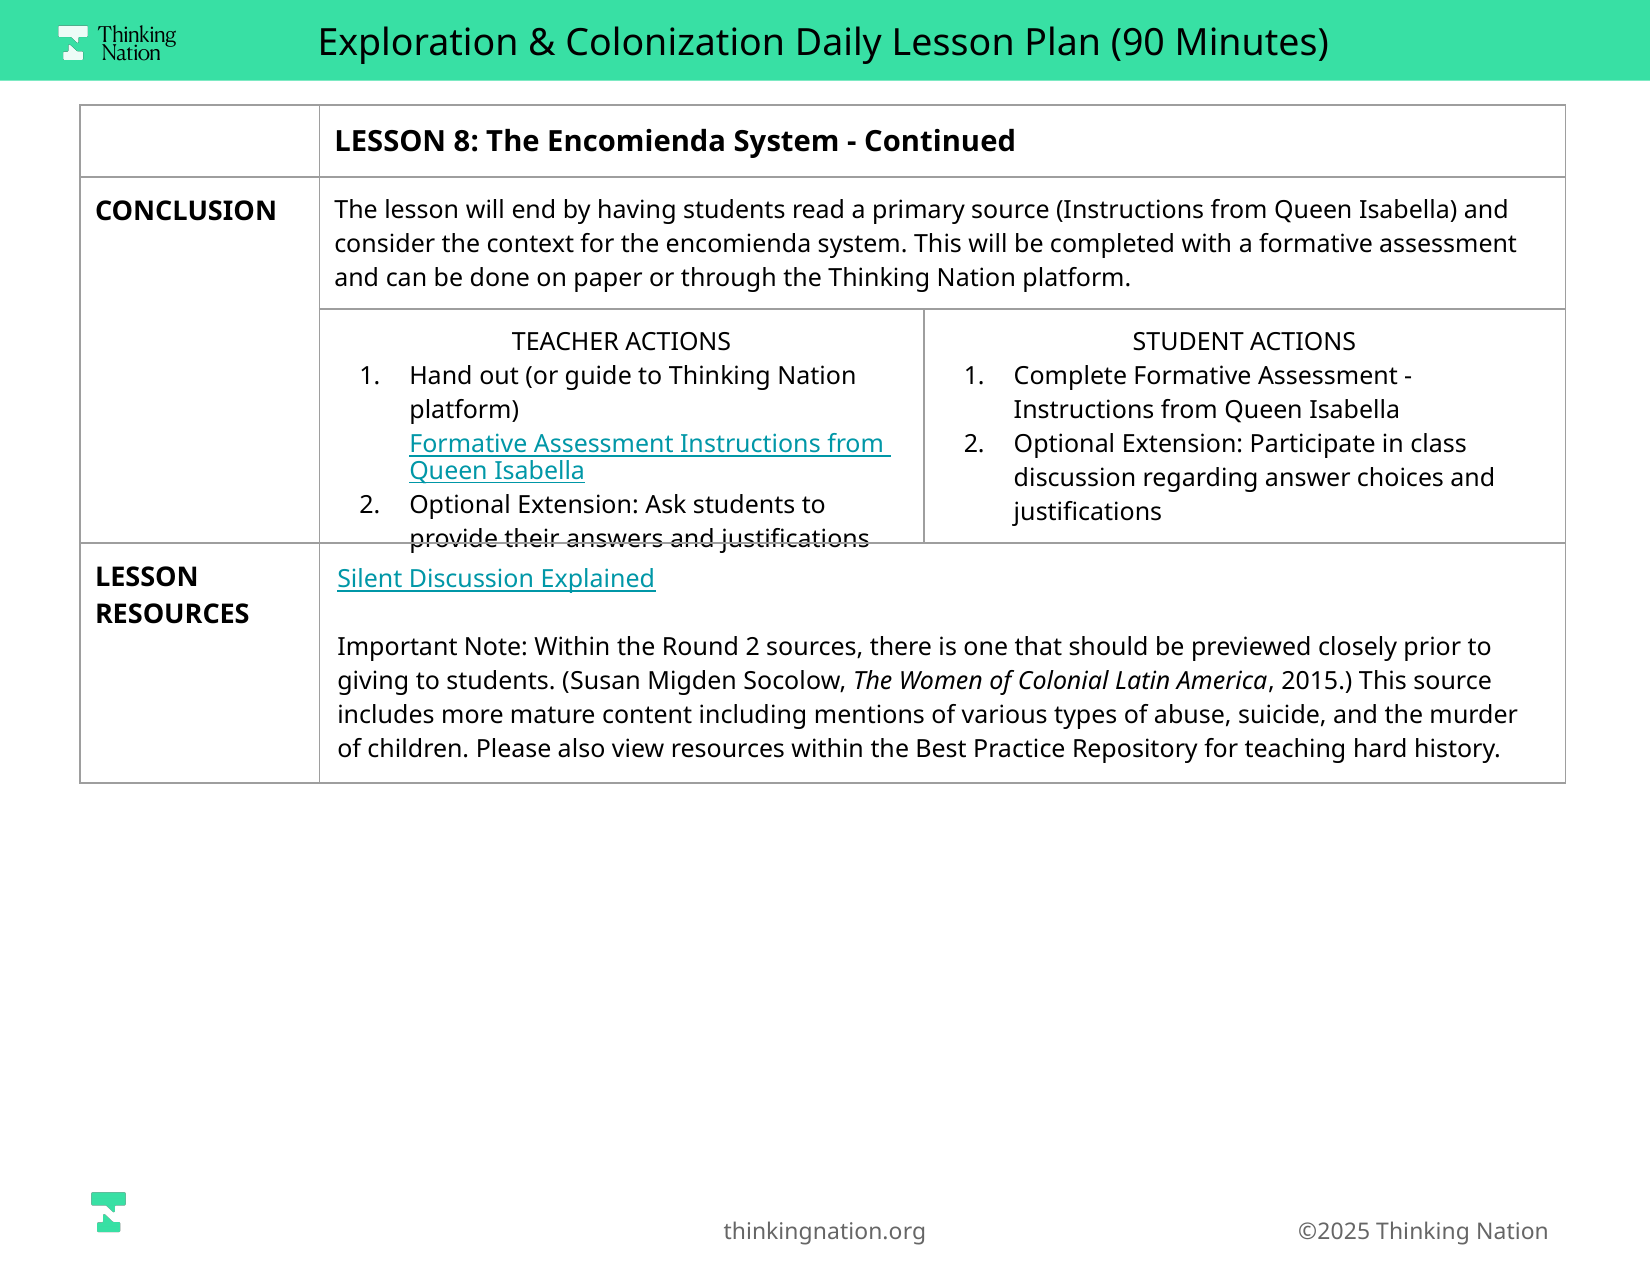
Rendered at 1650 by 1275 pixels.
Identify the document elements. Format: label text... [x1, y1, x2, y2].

table_cell TEACHER ACTIONS Hand out (or guide to Thinking Nation platform) Formative Assessment Instructions from Queen Isabella Optional Extension: Ask students to provide their answers and justifications [320, 310, 923, 542]
table_header LESSON 8: The Encomienda System - Continued [320, 106, 1565, 176]
picture [80, 1184, 136, 1240]
picture [45, 14, 180, 71]
table_cell LESSON RESOURCES [81, 544, 319, 782]
table_cell The lesson will end by having students read a primary source (Instructions from Queen Isabella) and consider the context for the encomienda system. This will be completed with a formative assessment and can be done on paper or through the Thinking Nation platform. [320, 178, 1565, 308]
table_header [81, 106, 319, 176]
table_cell STUDENT ACTIONS Complete Formative Assessment - Instructions from Queen Isabella Optional Extension: Participate in class discussion regarding answer choices and justifications [925, 310, 1565, 542]
text_box Exploration & Colonization Daily Lesson Plan (90 Minutes) [0, 0, 1650, 81]
text_box thinkingnation.org [629, 1200, 1021, 1240]
table_cell Silent Discussion Explained Important Note: Within the Round 2 sources, there is one that should be previewed closely prior to giving to students. (Susan Migden Socolow, The Women of Colonial Latin America, 2015.) This source includes more mature content including mentions of various types of abuse, suicide, and the murder of children. Please also view resources within the Best Practice Repository for teaching hard history. [320, 544, 1565, 782]
text_box ©2025 Thinking Nation [1174, 1200, 1566, 1240]
table_cell CONCLUSION [81, 178, 319, 542]
